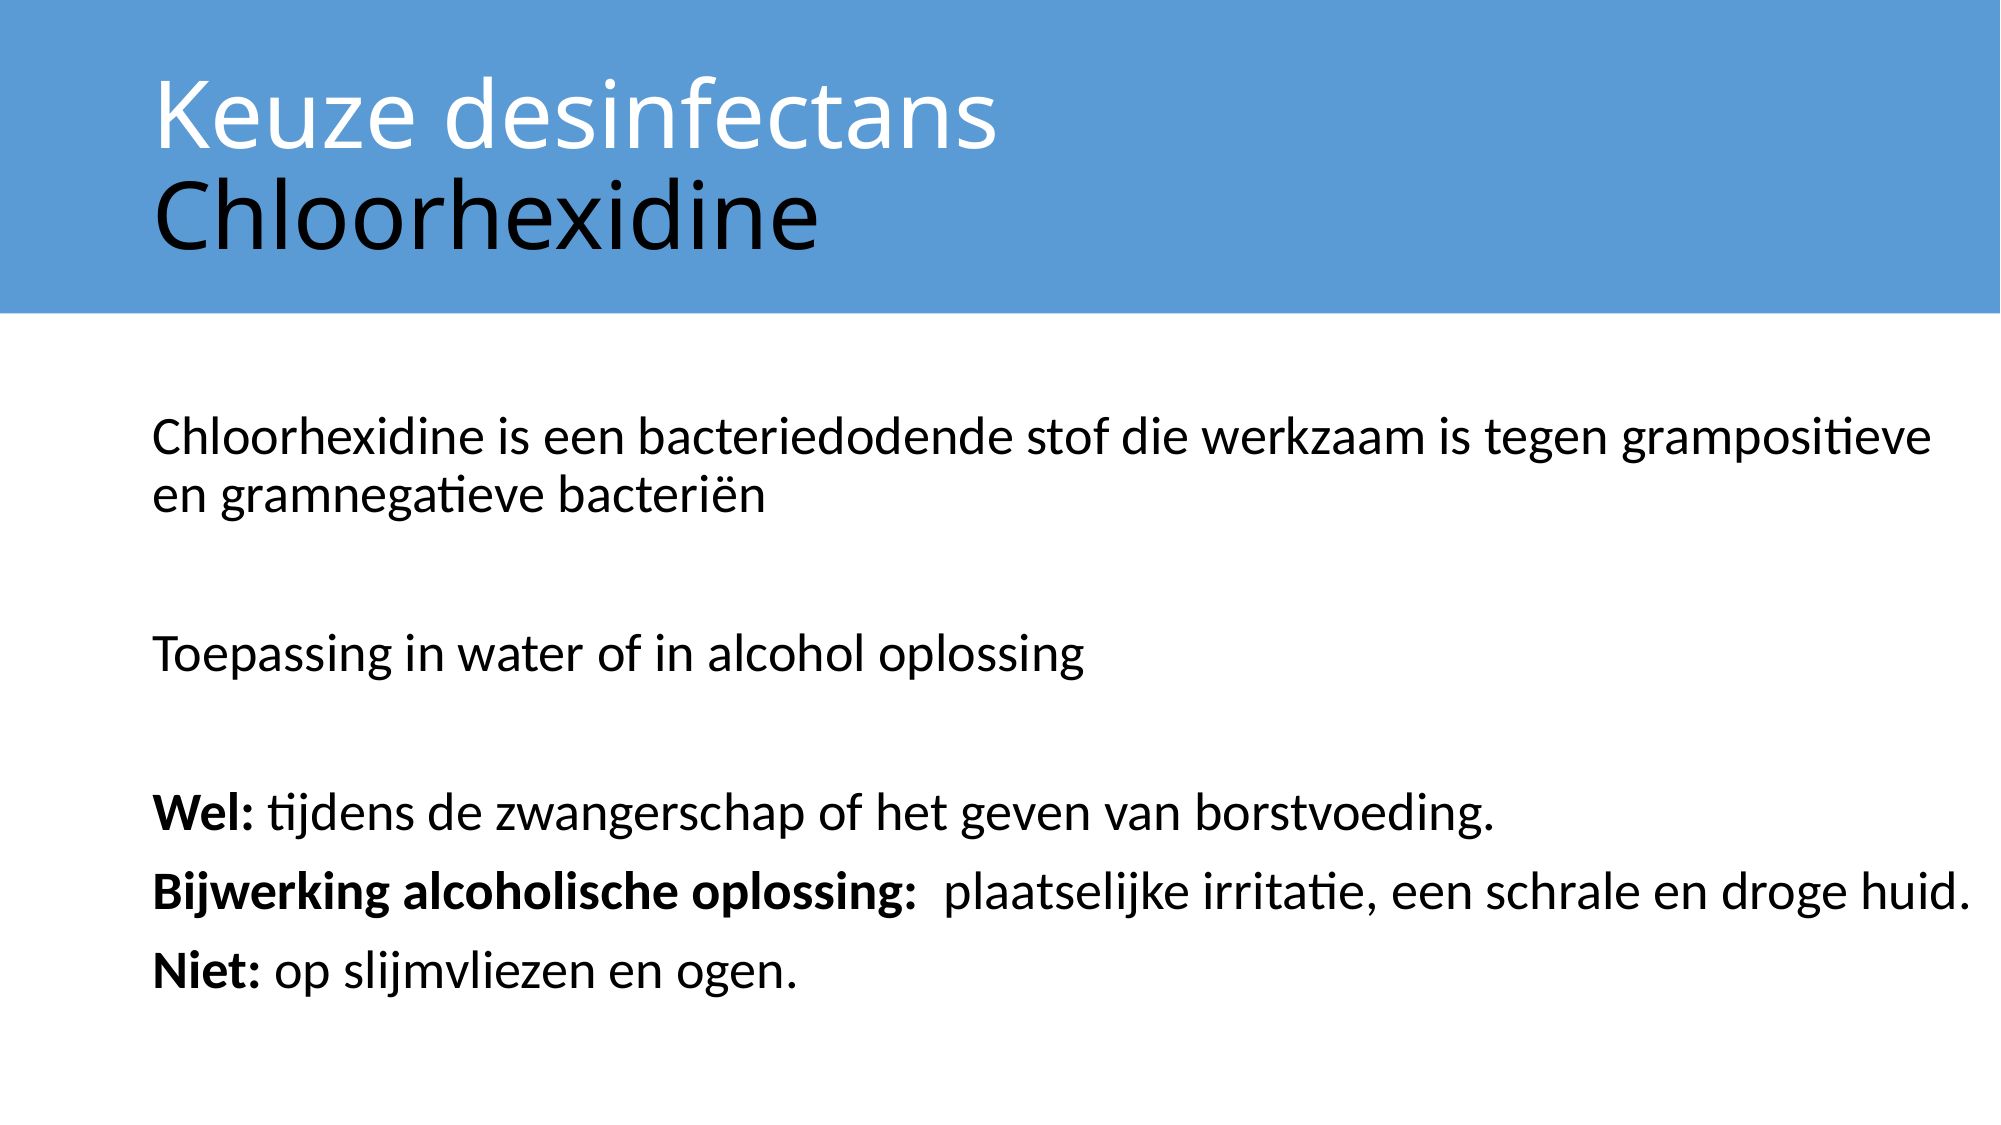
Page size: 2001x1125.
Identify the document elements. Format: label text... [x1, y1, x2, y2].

text_box [0, 0, 2000, 314]
list Chloorhexidine is een bacteriedodende stof die werkzaam is tegen grampositieve en gramnegatieve bacteriën Toepassing in water of in alcohol oplossing Wel: tijdens de zwangerschap of het geven van borstvoeding. Bijwerking alcoholische oplossing: plaatselijke irritatie, een schrale en droge huid. Niet: op slijmvliezen en ogen. [137, 399, 2000, 1079]
title Keuze desinfectans Chloorhexidine [137, 59, 1863, 278]
